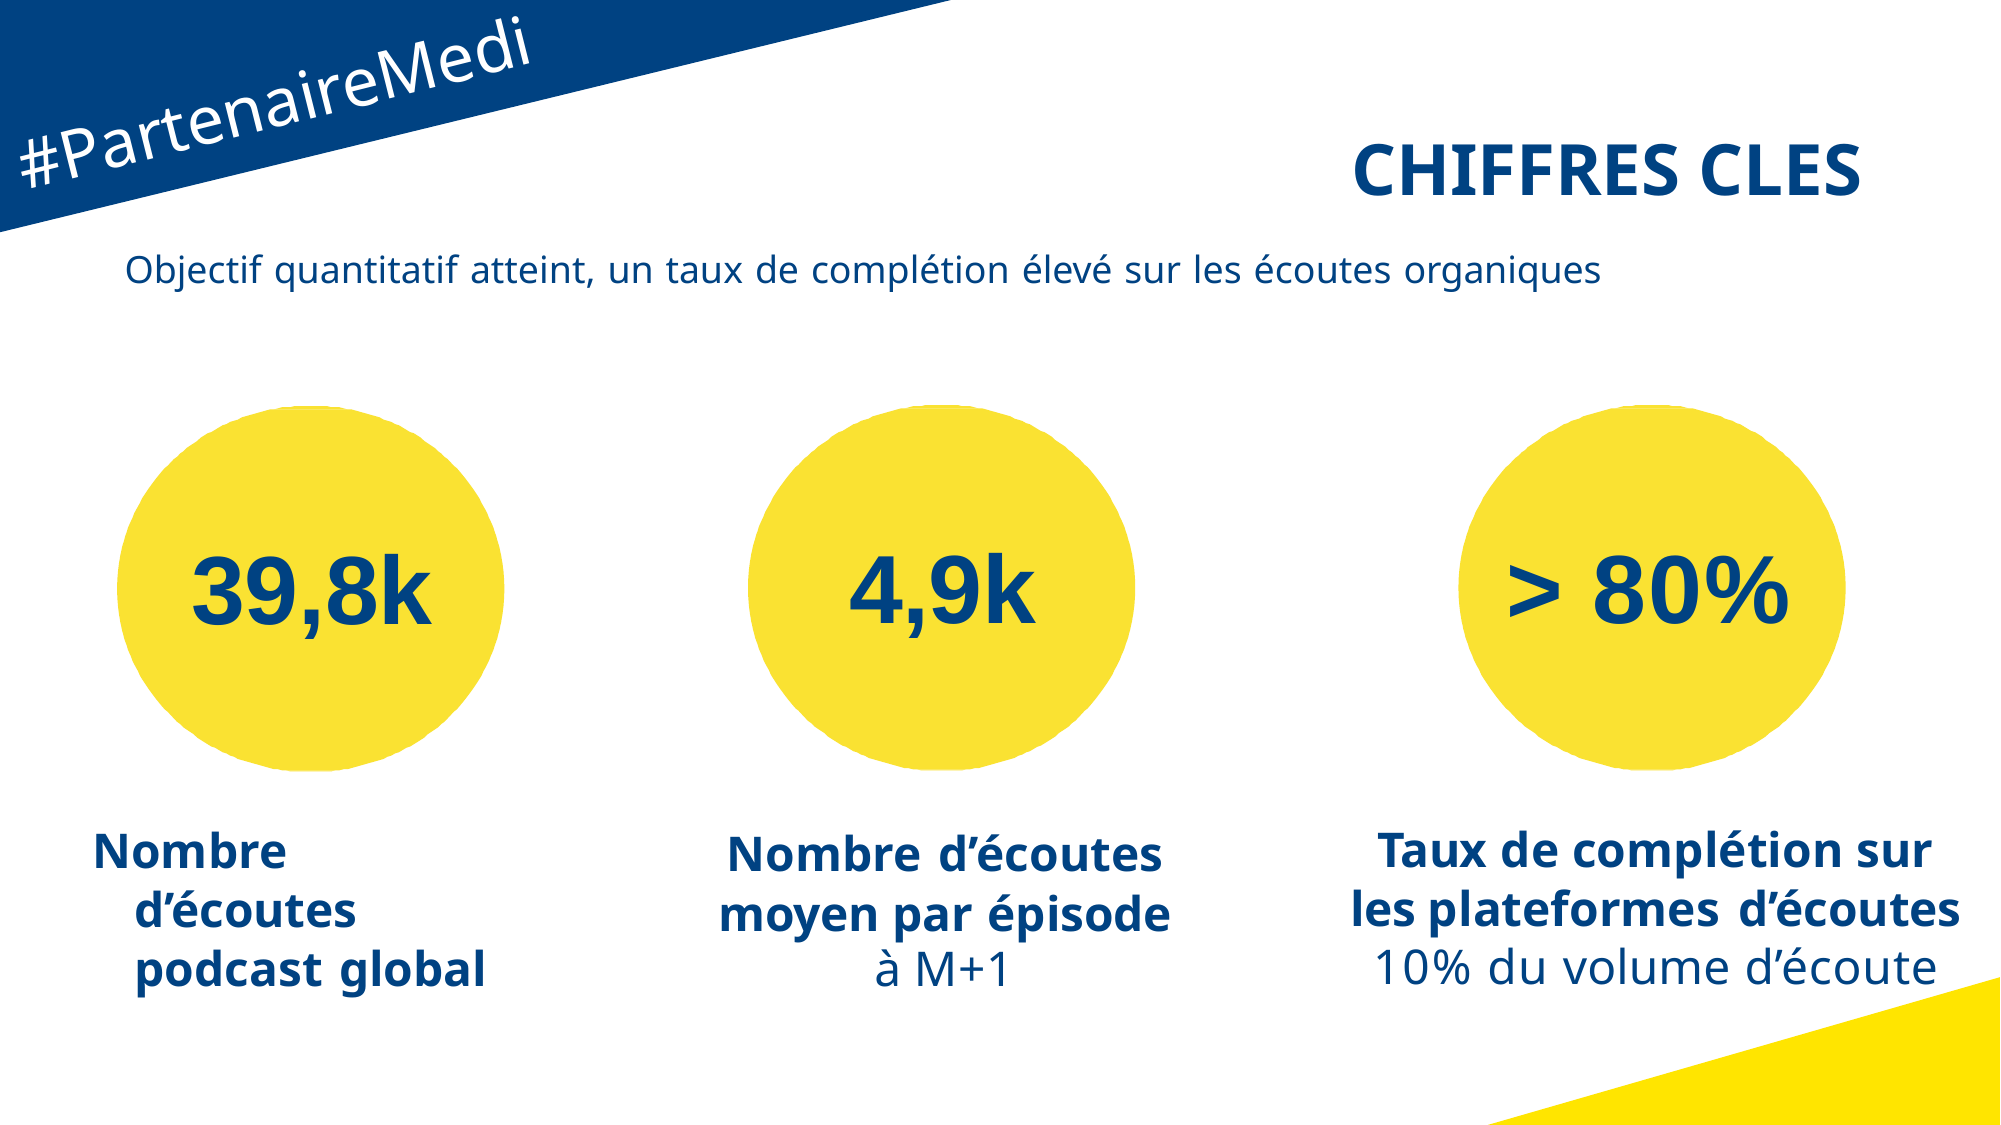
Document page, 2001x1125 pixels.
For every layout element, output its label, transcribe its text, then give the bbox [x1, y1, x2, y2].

text_box 39,8k [189, 525, 439, 644]
title CHIFFRES CLES [344, 134, 1863, 223]
text_box > 80% [1504, 524, 1800, 643]
text_box Taux de complétion sur les plateformes d’écoutes 10% du volume d’écoute [1343, 817, 1967, 995]
text_box Nombre d’écoutes moyen par épisode à M+1 [644, 817, 1245, 997]
text_box [748, 405, 1136, 771]
text_box 4,9k [847, 524, 1042, 643]
list #PartenaireMedia [10, 3, 550, 205]
text_box [117, 406, 505, 772]
text_box Nombre d’écoutes podcast global [90, 818, 522, 996]
text_box [1458, 405, 1846, 771]
text_box Objectif quantitatif atteint, un taux de complétion élevé sur les écoutes organiques [107, 238, 1716, 299]
